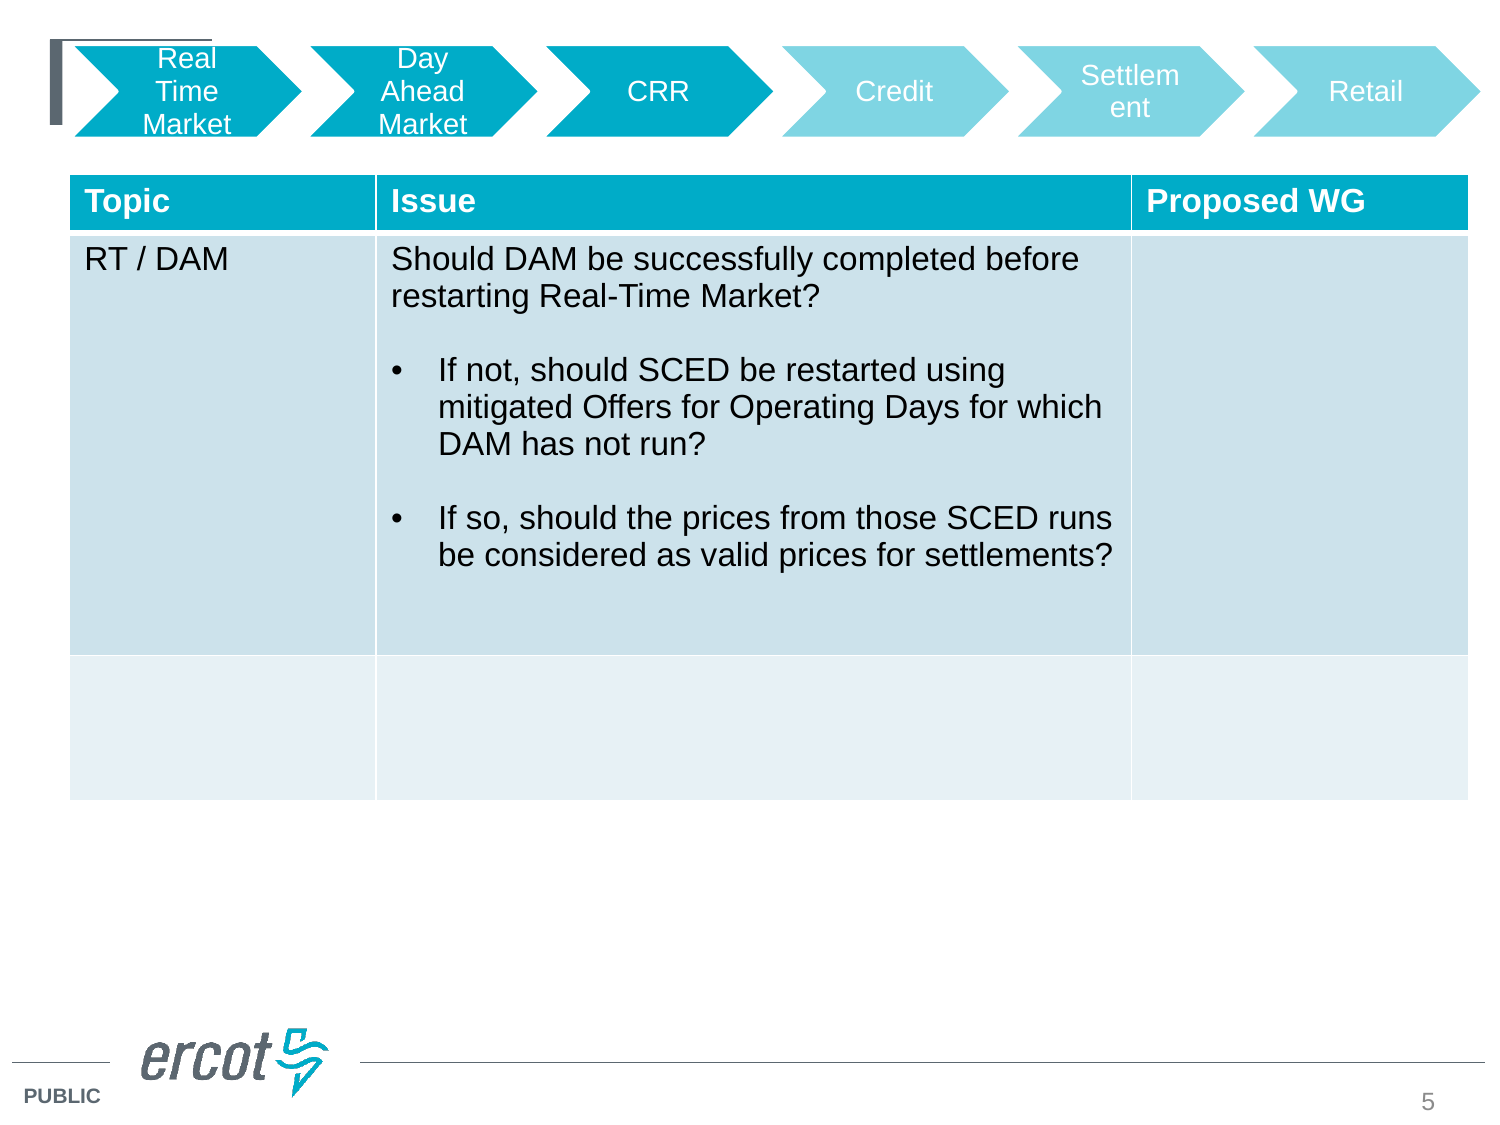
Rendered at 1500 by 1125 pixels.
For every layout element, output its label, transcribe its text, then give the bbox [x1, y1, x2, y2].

table_header Proposed WG [1132, 175, 1468, 230]
table_cell [1132, 236, 1468, 655]
table_cell [70, 656, 375, 800]
slide_number 5 [1387, 1076, 1470, 1125]
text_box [68, 43, 1485, 139]
table_cell RT / DAM [70, 236, 375, 655]
table_header Issue [377, 175, 1131, 230]
table_cell Should DAM be successfully completed before restarting Real-Time Market? If not, should SCED be restarted using mitigated Offers for Operating Days for which DAM has not run? If so, should the prices from those SCED runs be considered as valid prices for settlements? [377, 236, 1131, 655]
picture [137, 1024, 332, 1100]
table_cell [1132, 656, 1468, 800]
table_cell [377, 656, 1131, 800]
table_header Topic [70, 175, 375, 230]
